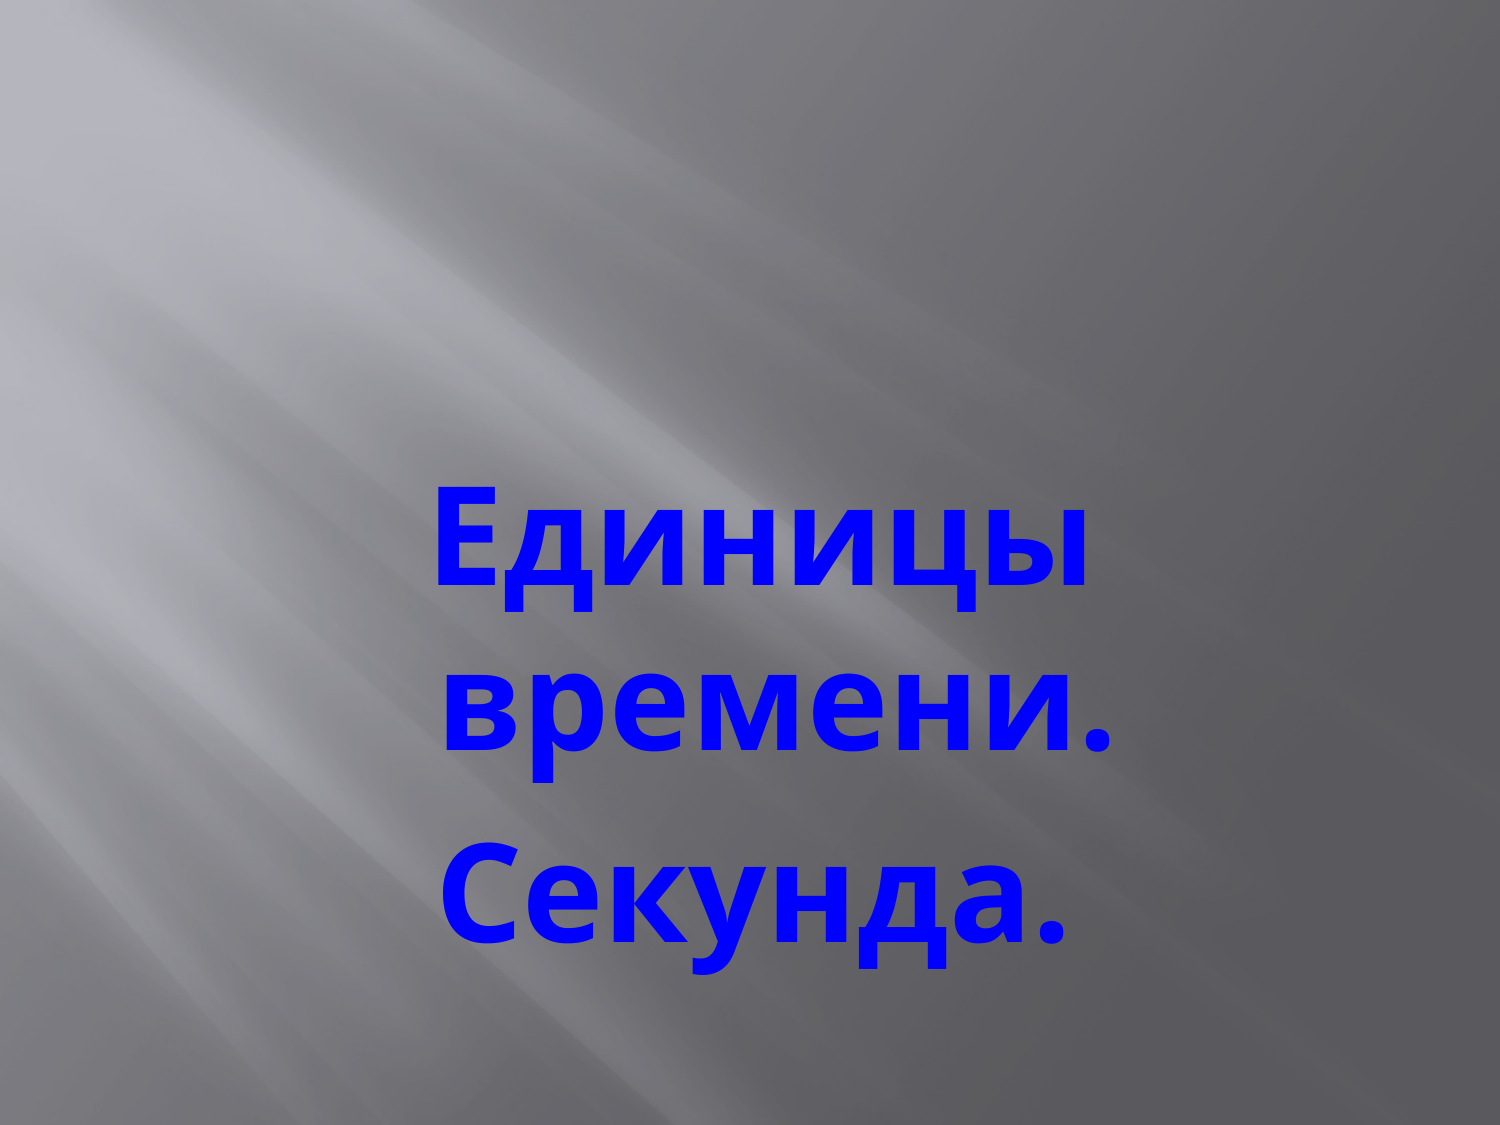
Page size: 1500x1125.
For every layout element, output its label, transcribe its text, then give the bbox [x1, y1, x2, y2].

list Единицы времени. Секунда. [74, 262, 1426, 1036]
